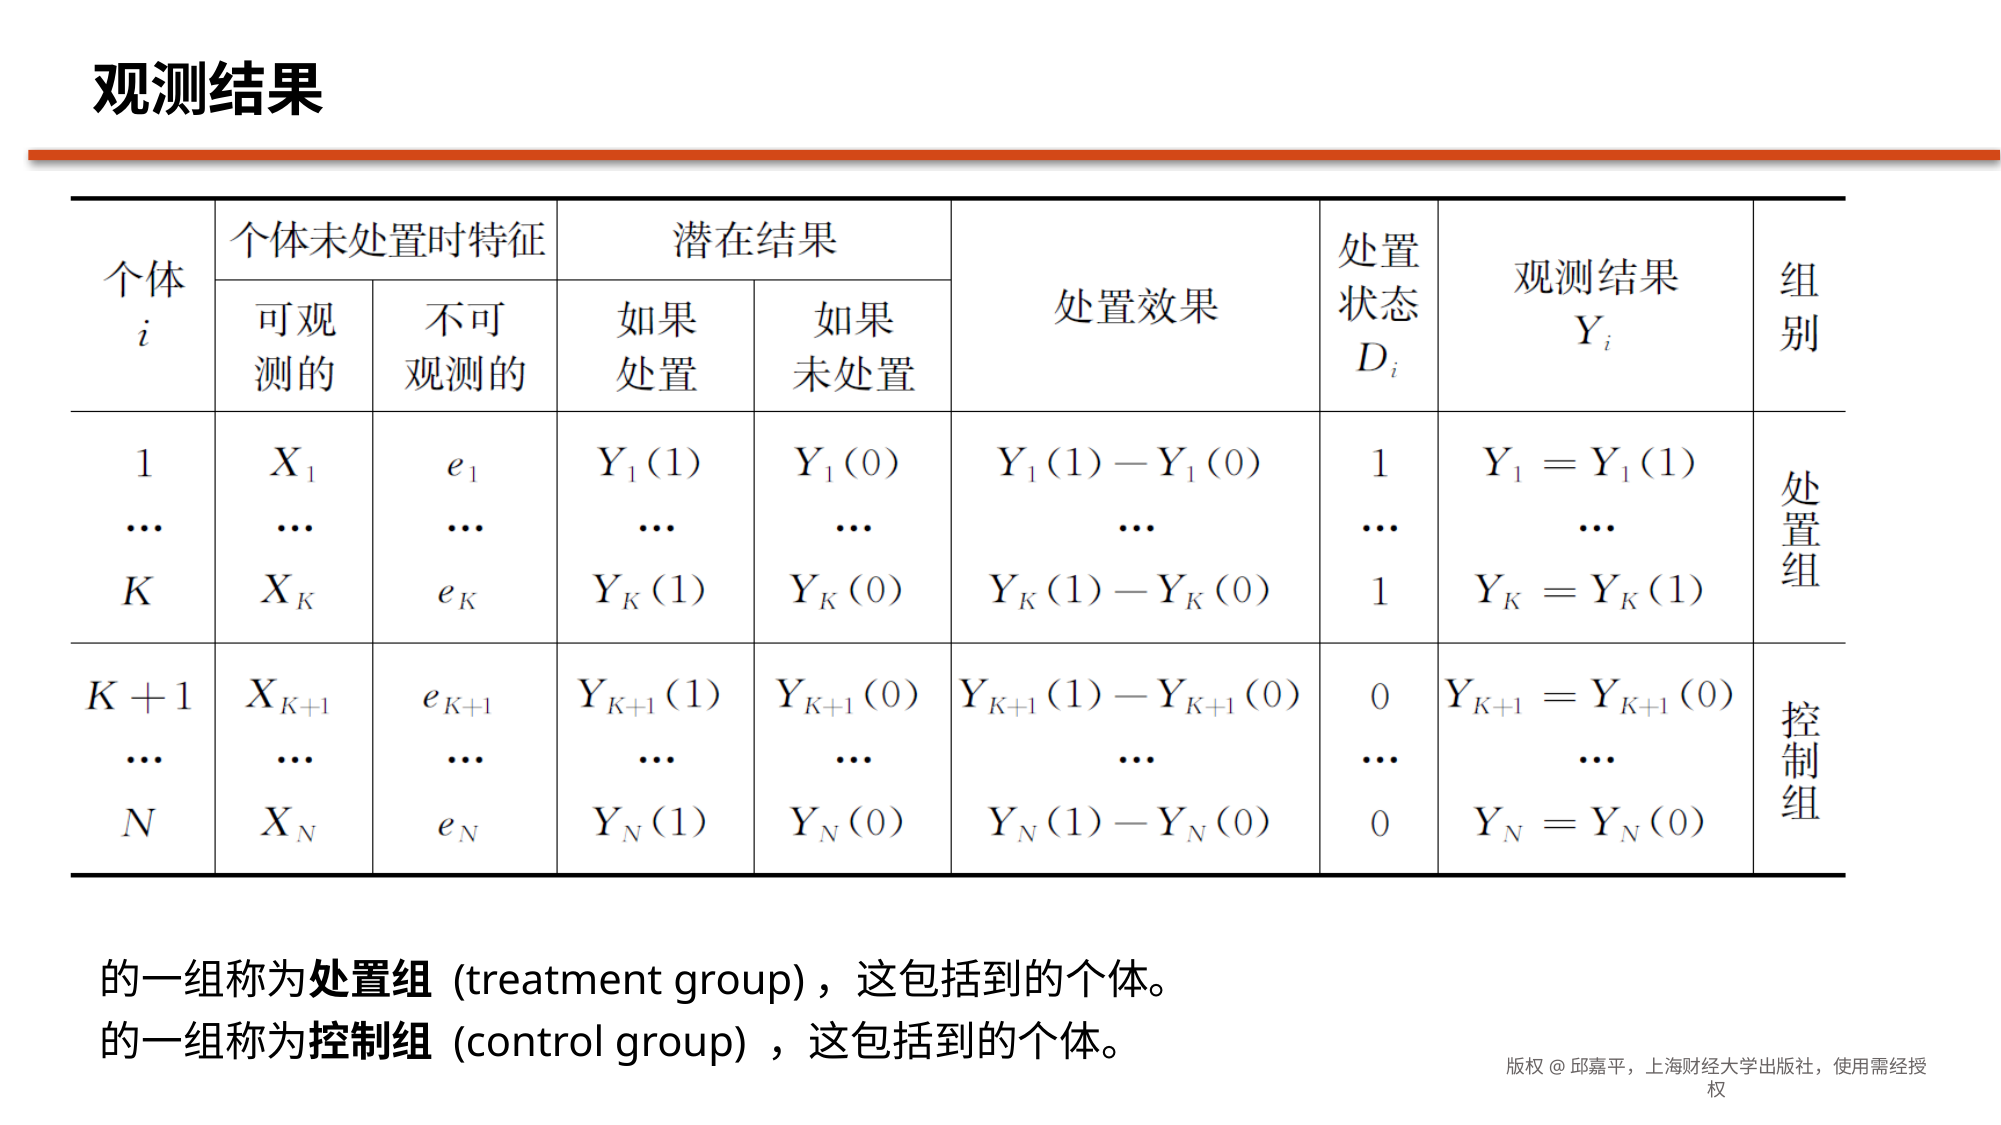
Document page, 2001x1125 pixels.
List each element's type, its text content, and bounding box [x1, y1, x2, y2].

picture [49, 176, 1869, 926]
title 观测结果 [50, 50, 1825, 138]
footer 版权@邱嘉平，上海财经大学出版社，使用需经授权 [1483, 1046, 1950, 1109]
